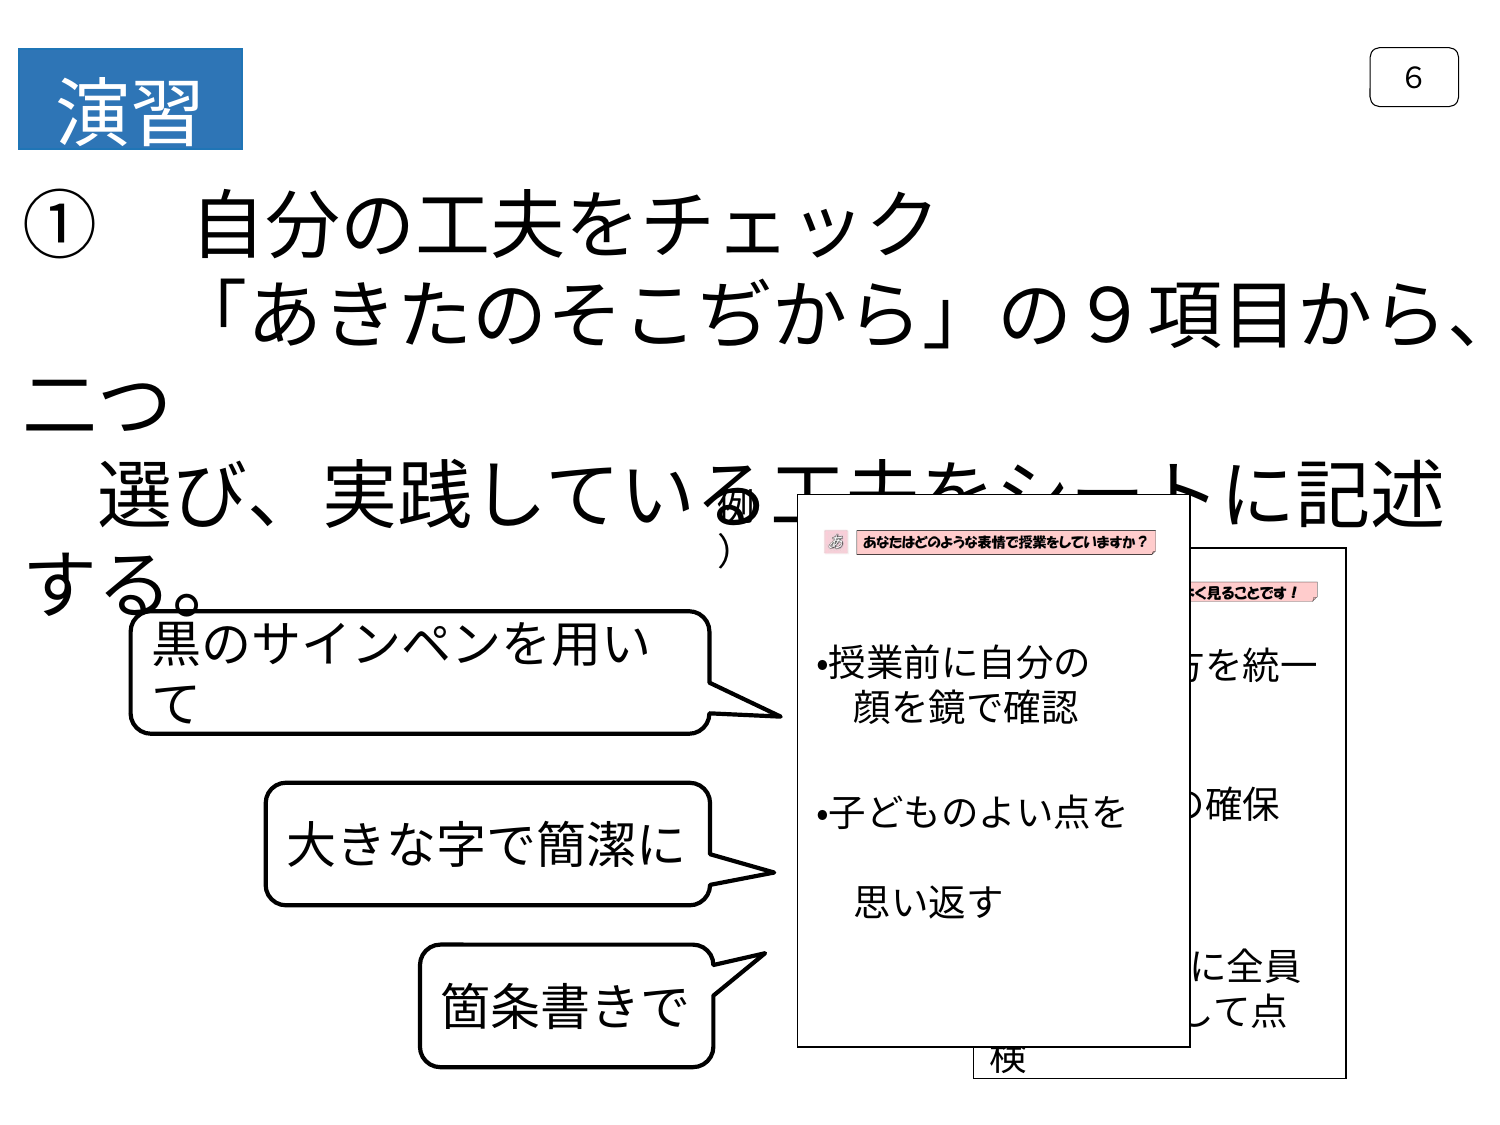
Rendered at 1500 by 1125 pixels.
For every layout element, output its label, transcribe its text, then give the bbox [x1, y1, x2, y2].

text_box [797, 494, 1190, 1047]
text_box ① 自分の工夫をチェック 「あきたのそこぢから」の９項目から、二つ 選び、実践している工夫をシートに記述する。 [8, 169, 1491, 635]
text_box 例） [702, 475, 796, 581]
text_box 箇条書きで [417, 942, 768, 1070]
text_box 演習 [19, 49, 242, 149]
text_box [974, 548, 1346, 1078]
text_box 黒のサインペンを用いて [128, 609, 783, 736]
text_box 大きな字で簡潔に [263, 780, 777, 908]
text_box ６ [1367, 45, 1461, 109]
